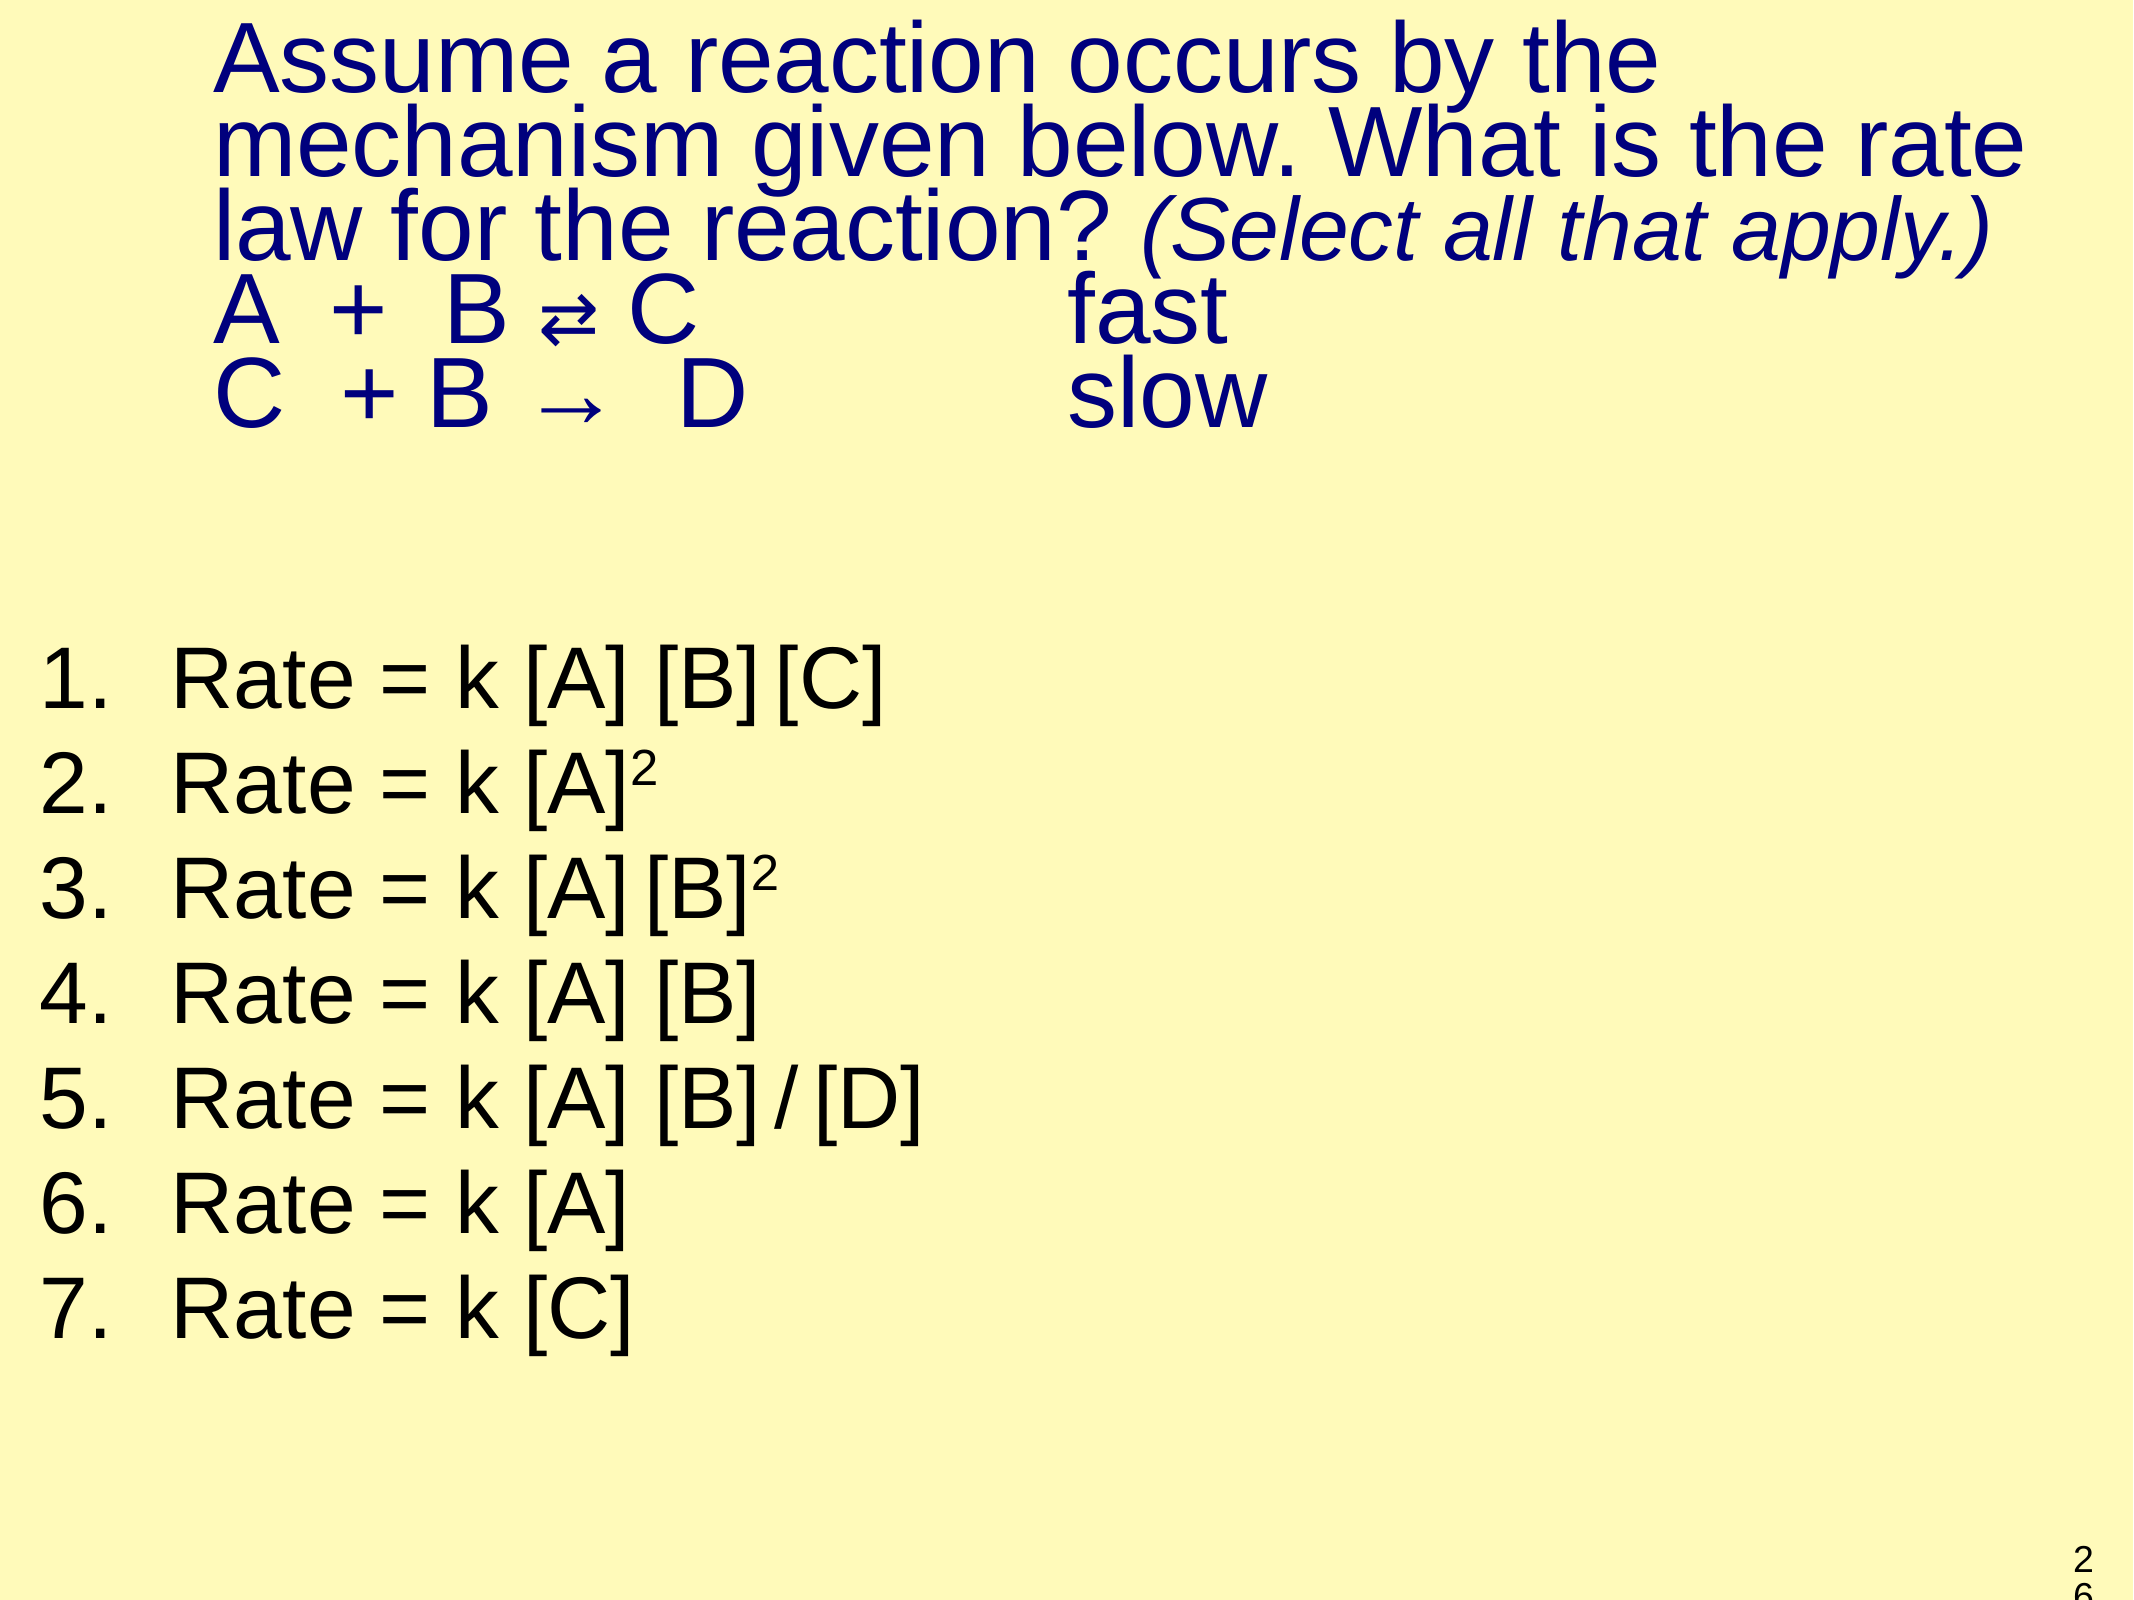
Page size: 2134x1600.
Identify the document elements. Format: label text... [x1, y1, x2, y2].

title Assume a reaction occurs by the mechanism given below. What is the rate law for the reaction? (Select all that apply.) A + B ⇄ C fast C + B → D slow [32, 16, 2113, 611]
list Rate = k [A] [B] [C] Rate = k [A]2 Rate = k [A] [B]2 Rate = k [A] [B] Rate = k [A] [B] / [D] Rate = k [A] Rate = k [C] [30, 611, 2118, 1586]
